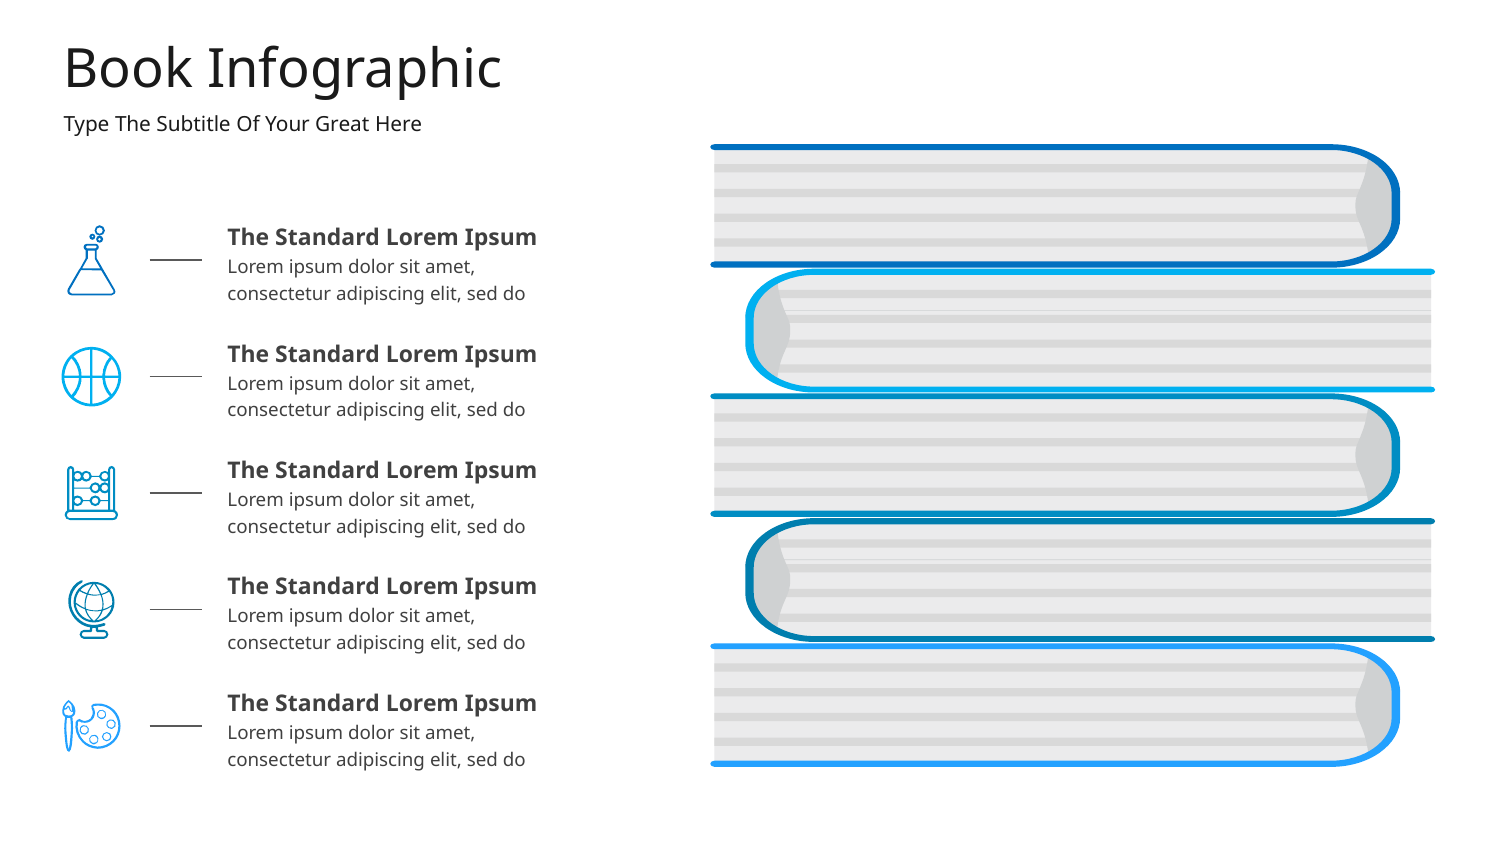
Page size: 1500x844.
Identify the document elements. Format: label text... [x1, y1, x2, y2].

text_box The Standard Lorem Ipsum Lorem ipsum dolor sit amet, consectetur adipiscing elit, sed do [227, 566, 566, 654]
list Type The Subtitle Of Your Great Here [63, 108, 1437, 138]
text_box [61, 346, 122, 407]
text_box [709, 143, 1436, 768]
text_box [66, 224, 116, 296]
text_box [68, 579, 115, 640]
text_box The Standard Lorem Ipsum Lorem ipsum dolor sit amet, consectetur adipiscing elit, sed do [227, 217, 566, 305]
text_box [64, 465, 119, 521]
text_box The Standard Lorem Ipsum Lorem ipsum dolor sit amet, consectetur adipiscing elit, sed do [227, 450, 566, 537]
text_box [61, 699, 121, 752]
title Book Infographic [63, 25, 1437, 107]
text_box The Standard Lorem Ipsum Lorem ipsum dolor sit amet, consectetur adipiscing elit, sed do [227, 682, 566, 770]
text_box The Standard Lorem Ipsum Lorem ipsum dolor sit amet, consectetur adipiscing elit, sed do [227, 333, 566, 421]
